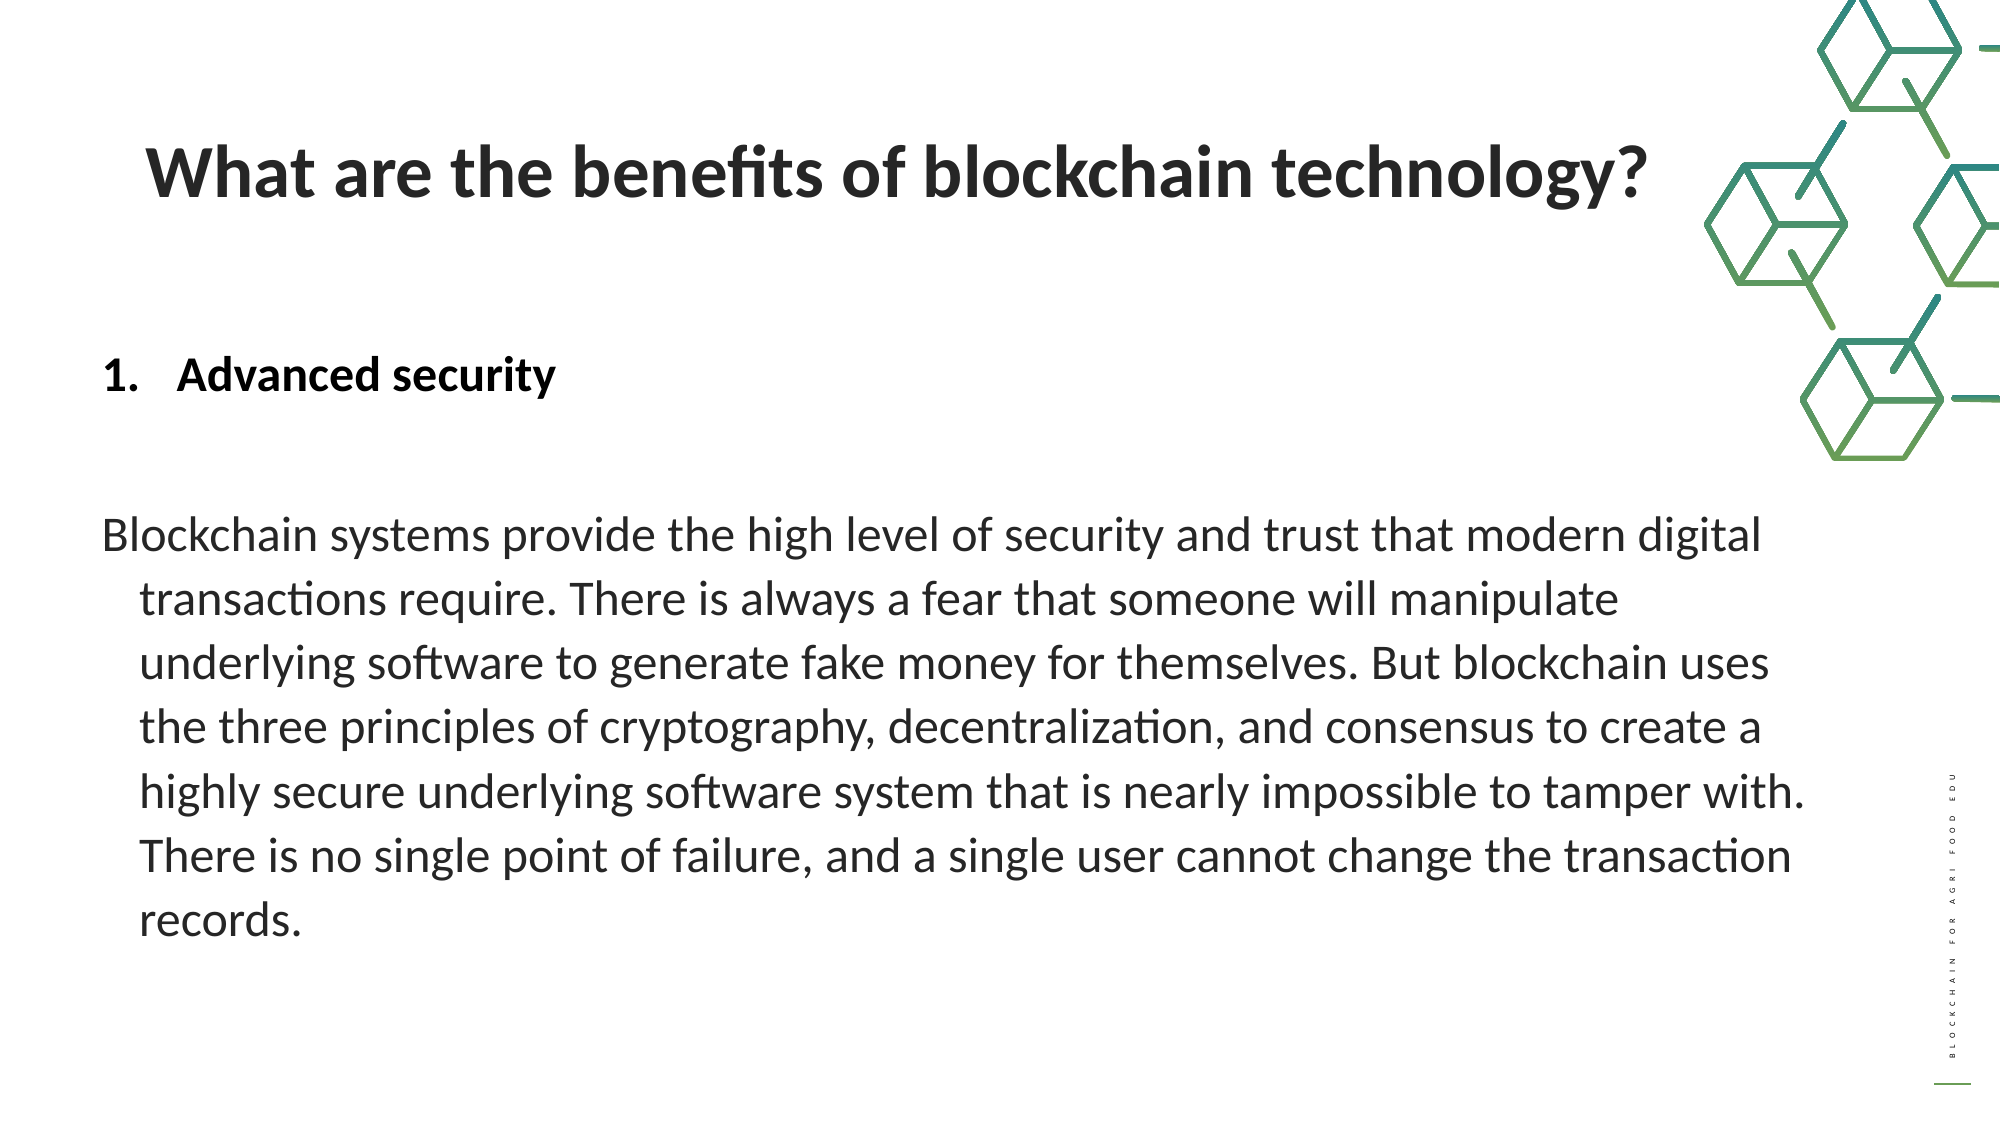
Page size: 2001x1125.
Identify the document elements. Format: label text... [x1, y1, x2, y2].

list What are the benefits of blockchain technology? [130, 124, 1704, 337]
list Advanced security Blockchain systems provide the high level of security and trust that modern digital transactions require. There is always a fear that someone will manipulate underlying software to generate fake money for themselves. But blockchain uses the three principles of cryptography, decentralization, and consensus to create a highly secure underlying software system that is nearly impossible to tamper with. There is no single point of failure, and a single user cannot change the transaction records. [86, 329, 1825, 1100]
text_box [1704, 0, 2000, 461]
